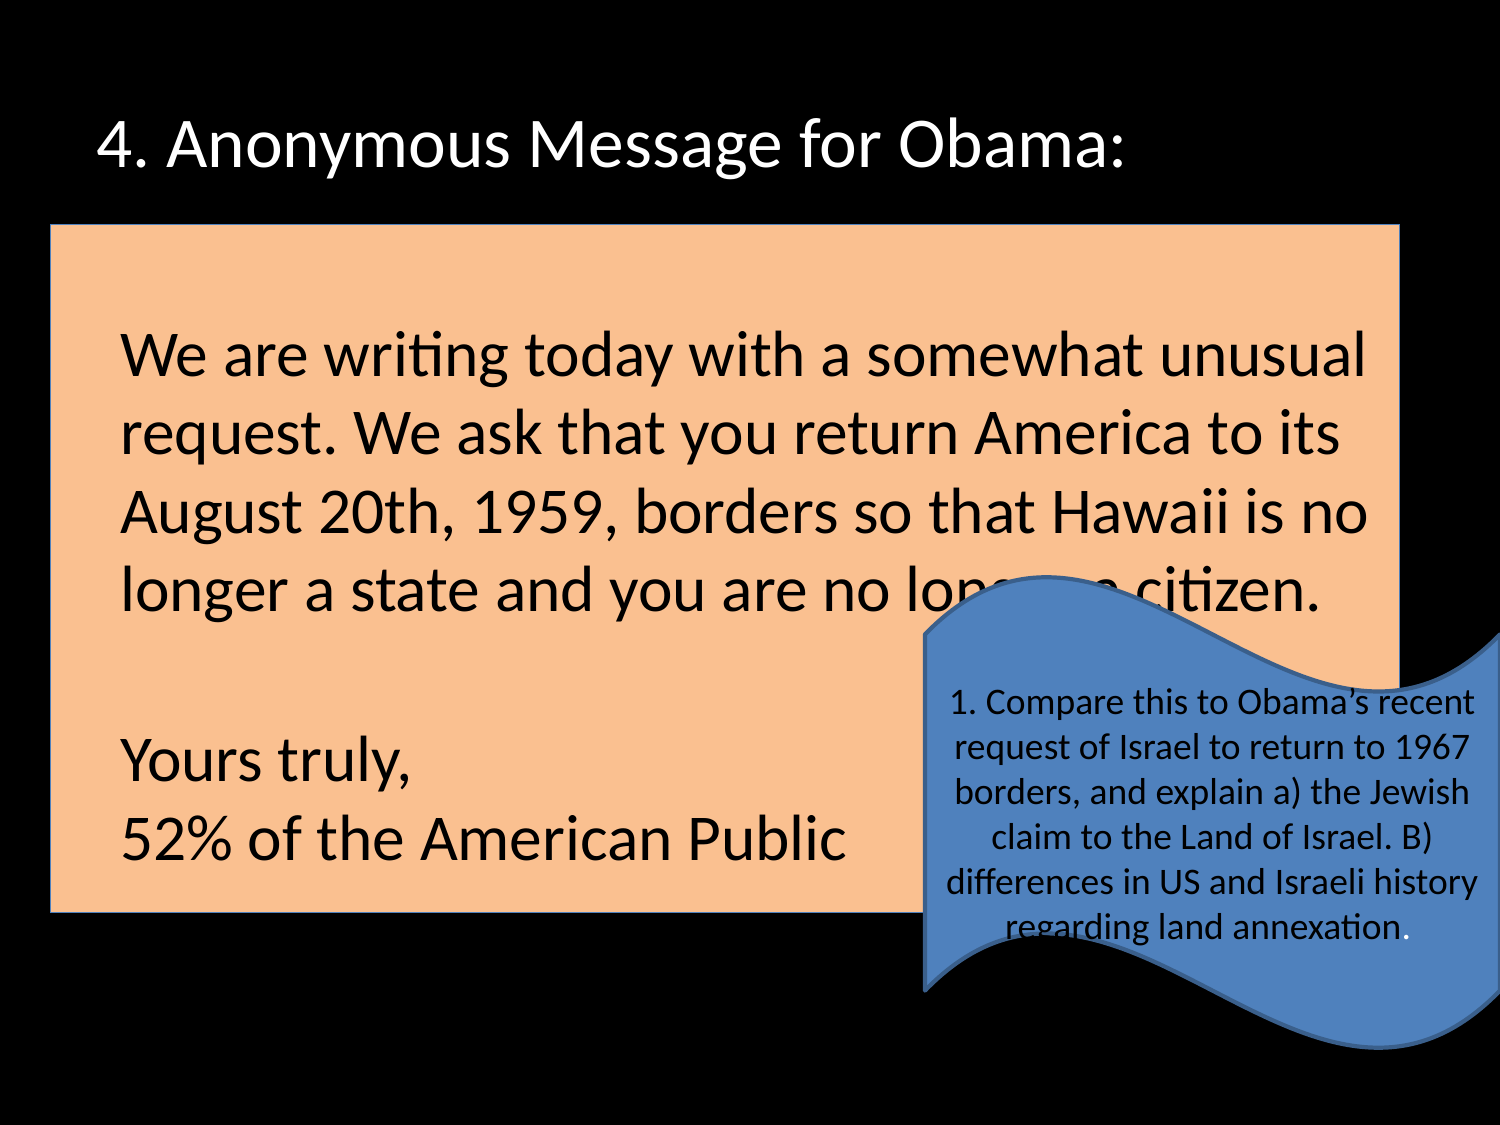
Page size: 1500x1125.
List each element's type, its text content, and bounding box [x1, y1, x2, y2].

list We are writing today with a somewhat unusual request. We ask that you return America to its August 20th, 1959, borders so that Hawaii is no longer a state and you are no longer a citizen. Yours truly, 52% of the American Public [50, 224, 1400, 913]
text_box 1. Compare this to Obama’s recent request of Israel to return to 1967 borders, and explain a) the Jewish claim to the Land of Israel. B) differences in US and Israeli history regarding land annexation. [922, 575, 1500, 1050]
title 4. Anonymous Message for Obama: [75, 45, 1150, 224]
